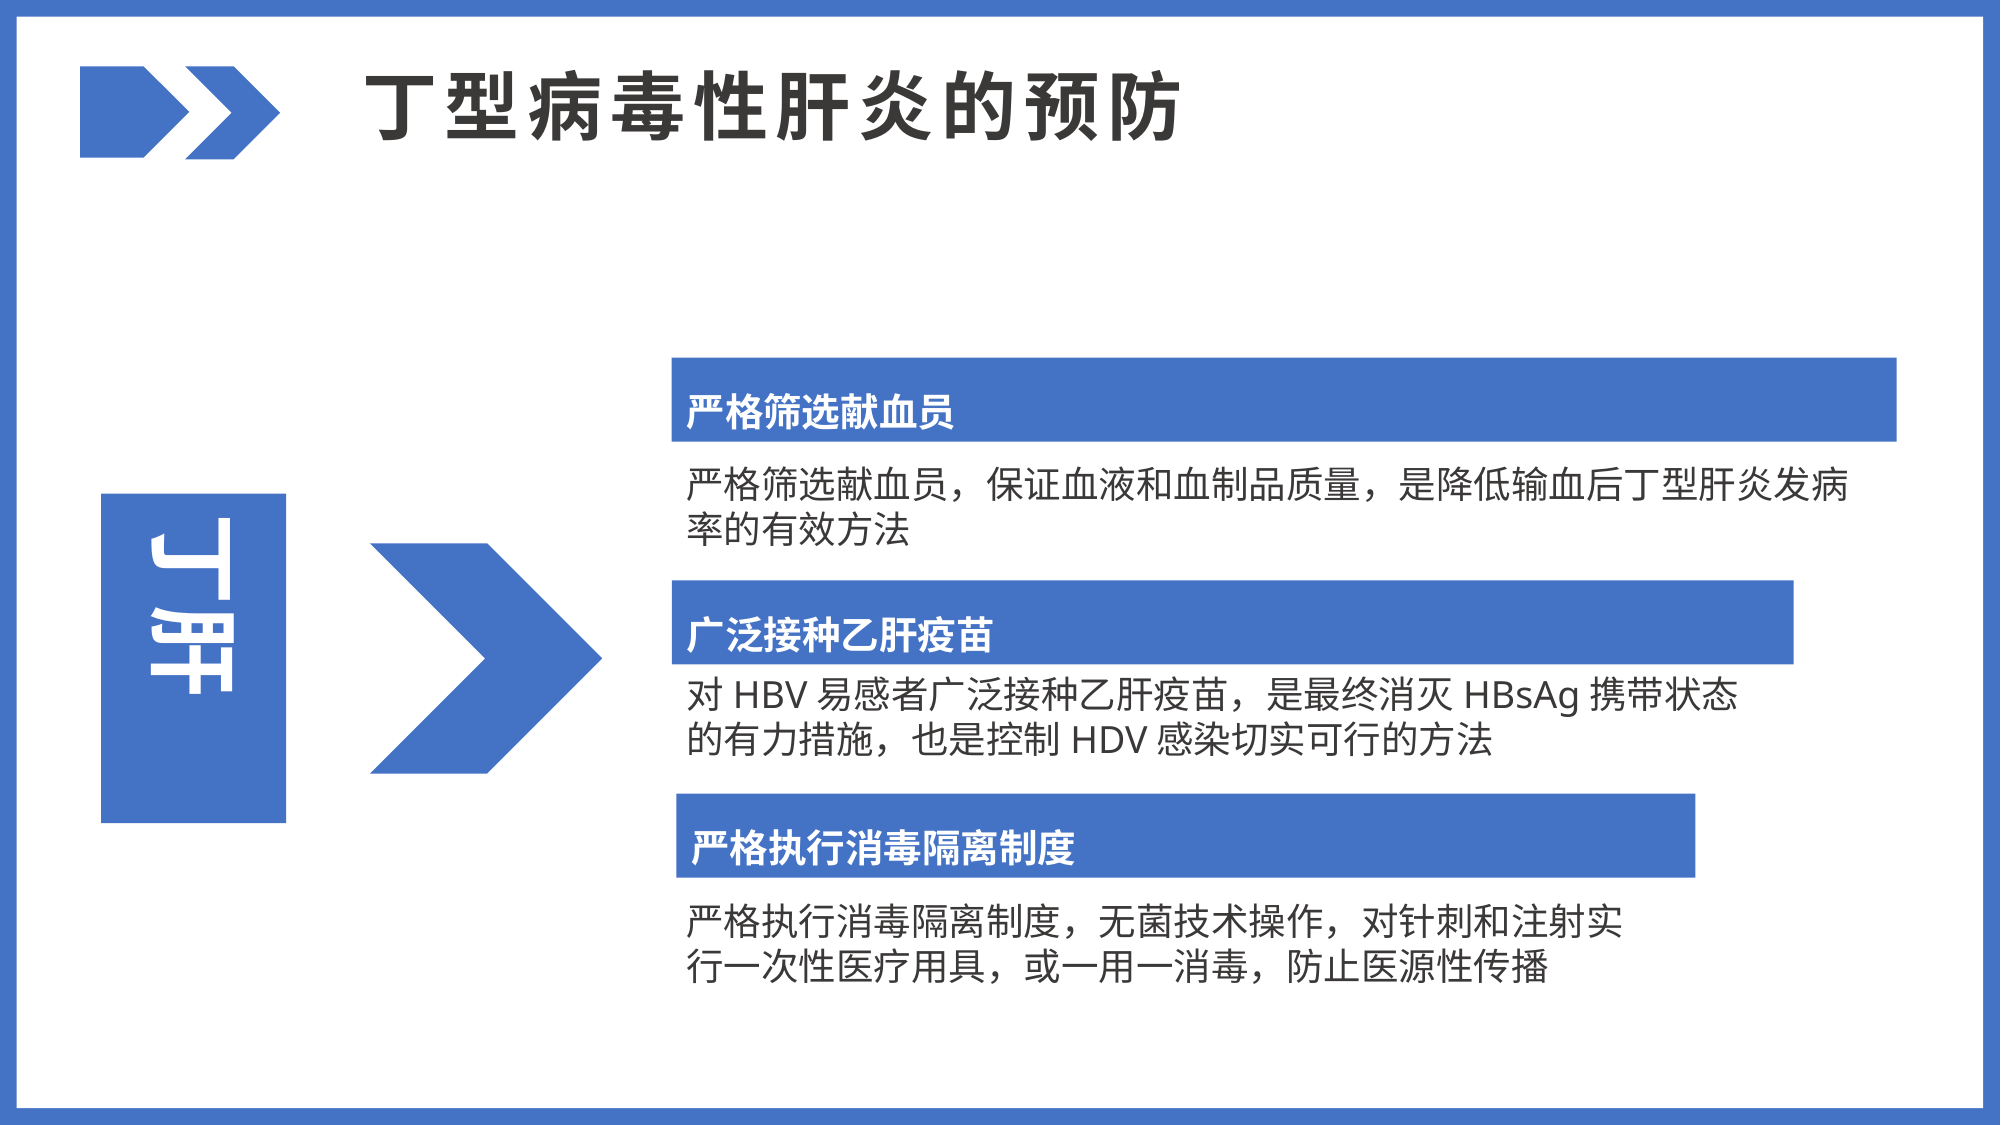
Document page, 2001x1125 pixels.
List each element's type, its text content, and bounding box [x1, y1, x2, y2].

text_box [574, 350, 1897, 997]
text_box [369, 543, 574, 774]
text_box 丁型病毒性肝炎的预防 [347, 52, 1325, 157]
text_box 丁肝 [101, 493, 287, 824]
